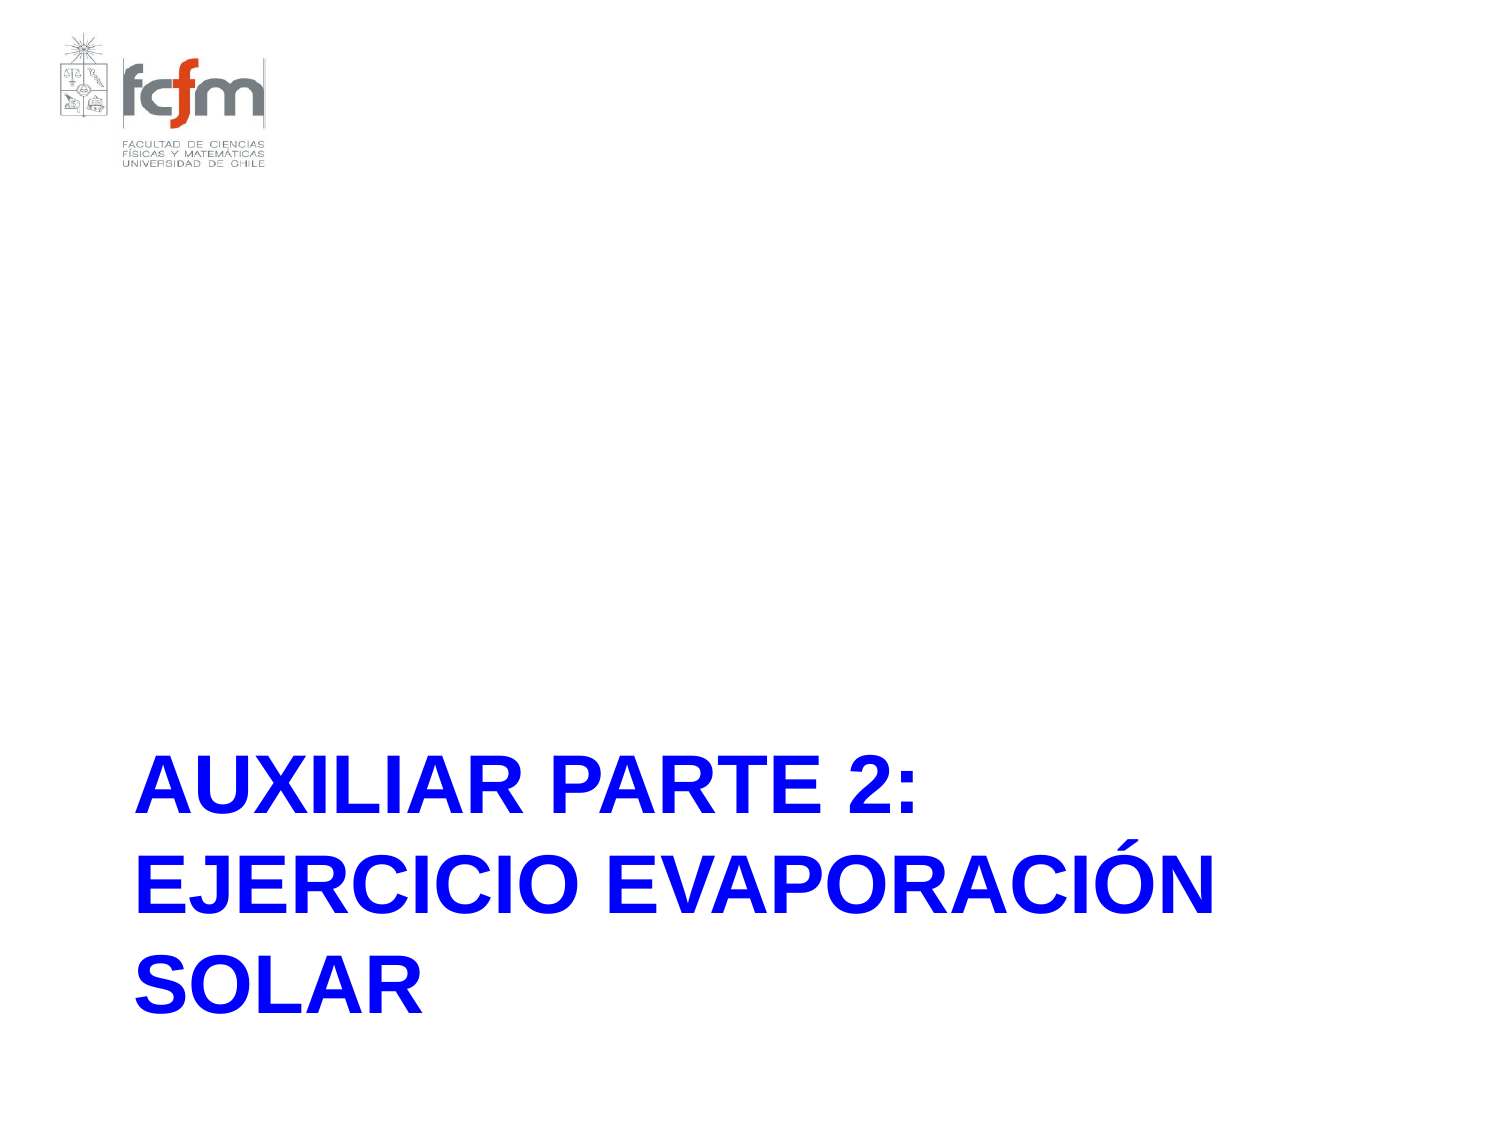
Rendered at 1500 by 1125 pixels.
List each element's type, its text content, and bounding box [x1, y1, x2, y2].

title Auxiliar Parte 2: Ejercicio Evaporación Solar [118, 722, 1394, 947]
